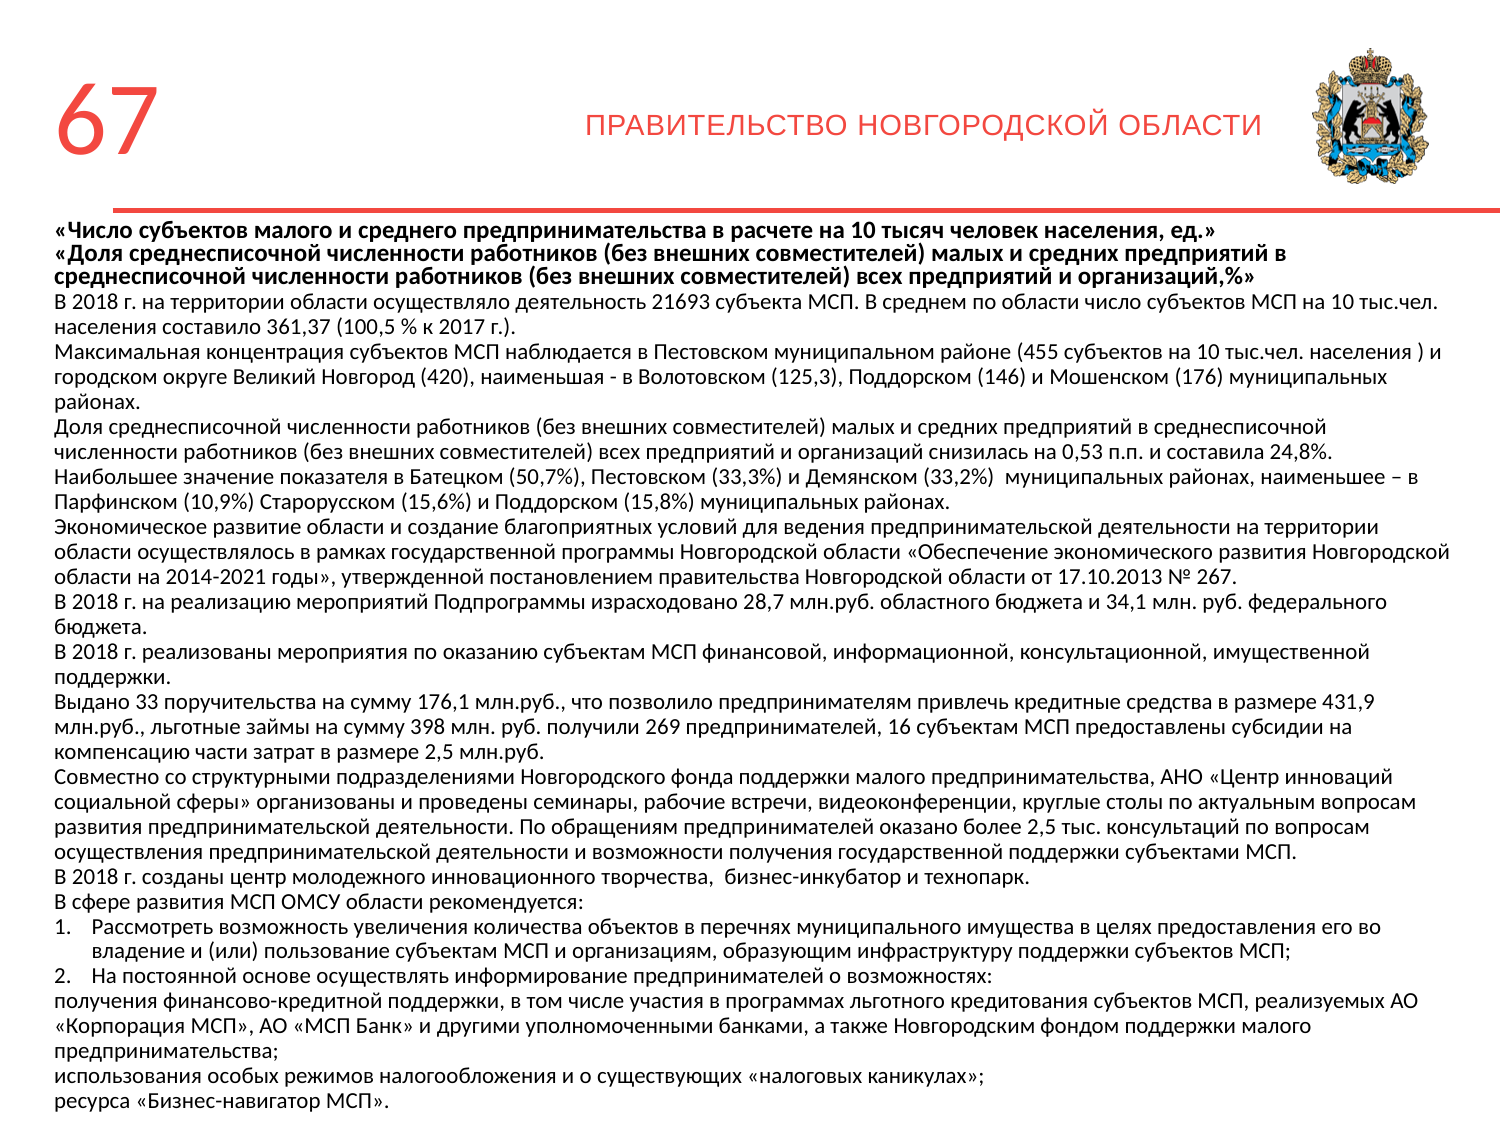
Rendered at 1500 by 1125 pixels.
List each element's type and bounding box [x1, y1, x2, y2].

text_box [570, 102, 1311, 147]
text_box [40, 43, 176, 183]
text_box [39, 213, 1472, 1121]
picture [1311, 48, 1429, 184]
